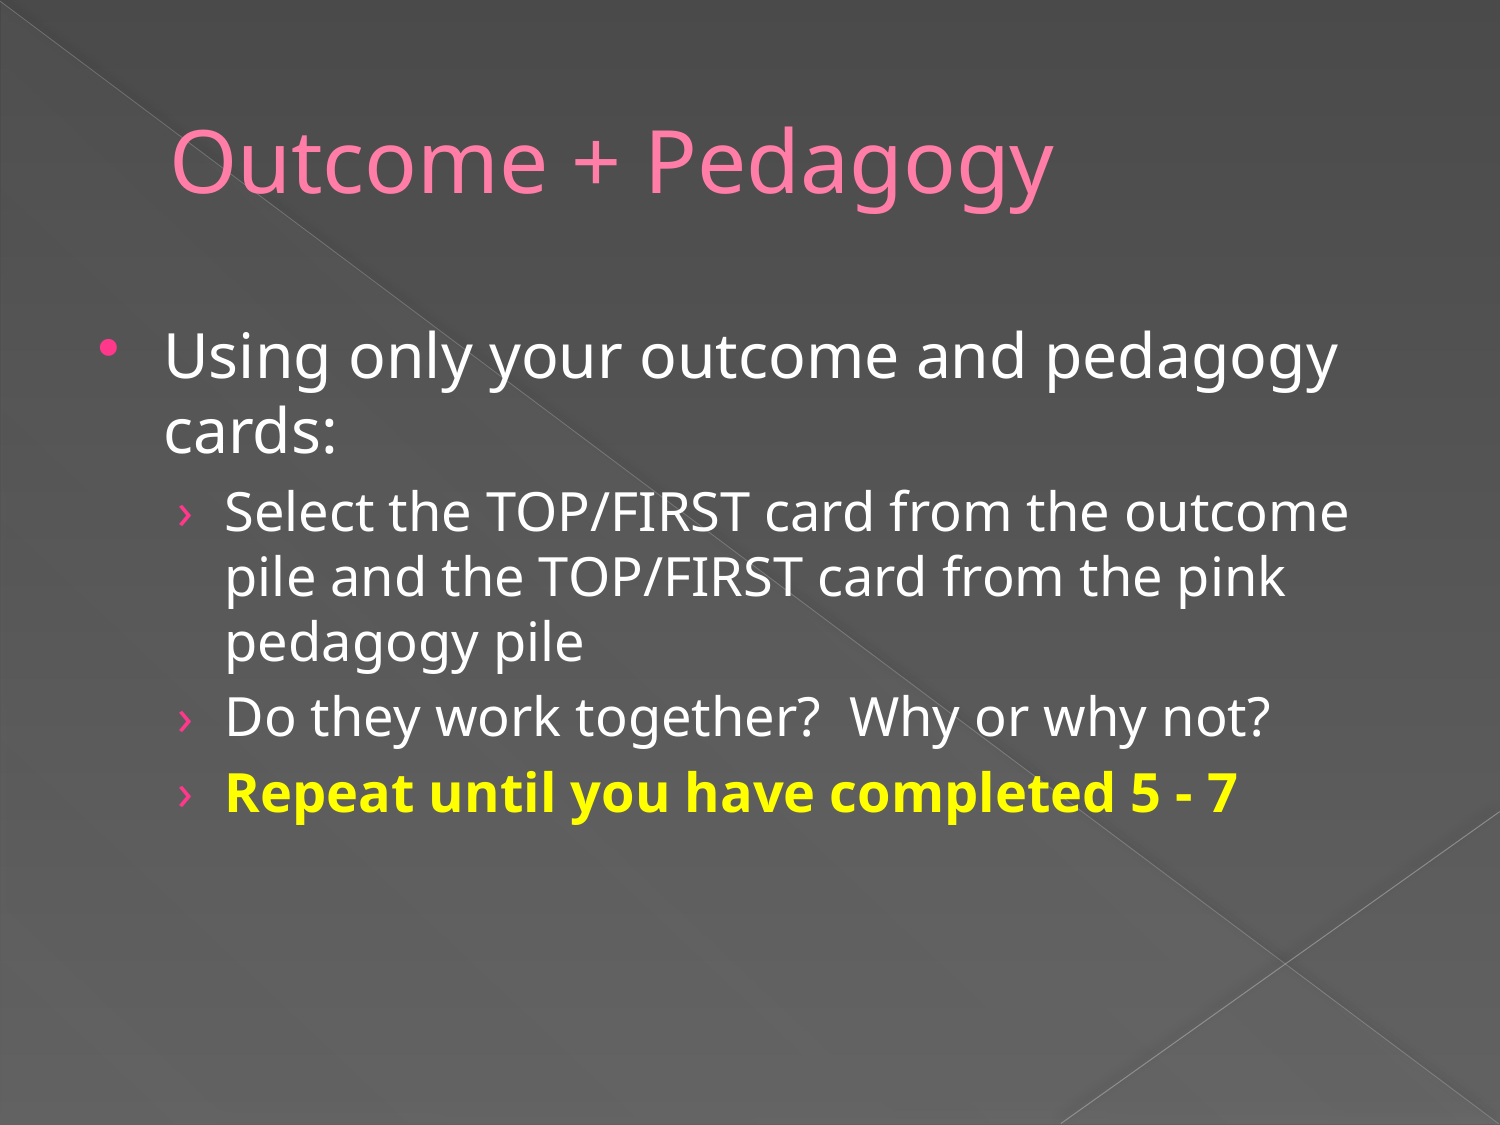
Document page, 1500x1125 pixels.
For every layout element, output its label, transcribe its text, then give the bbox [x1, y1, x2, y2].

title Outcome + Pedagogy [75, 43, 1425, 274]
list Using only your outcome and pedagogy cards: Select the TOP/FIRST card from the outcome pile and the TOP/FIRST card from the pink pedagogy pile Do they work together? Why or why not? Repeat until you have completed 5 - 7 [75, 308, 1425, 1059]
